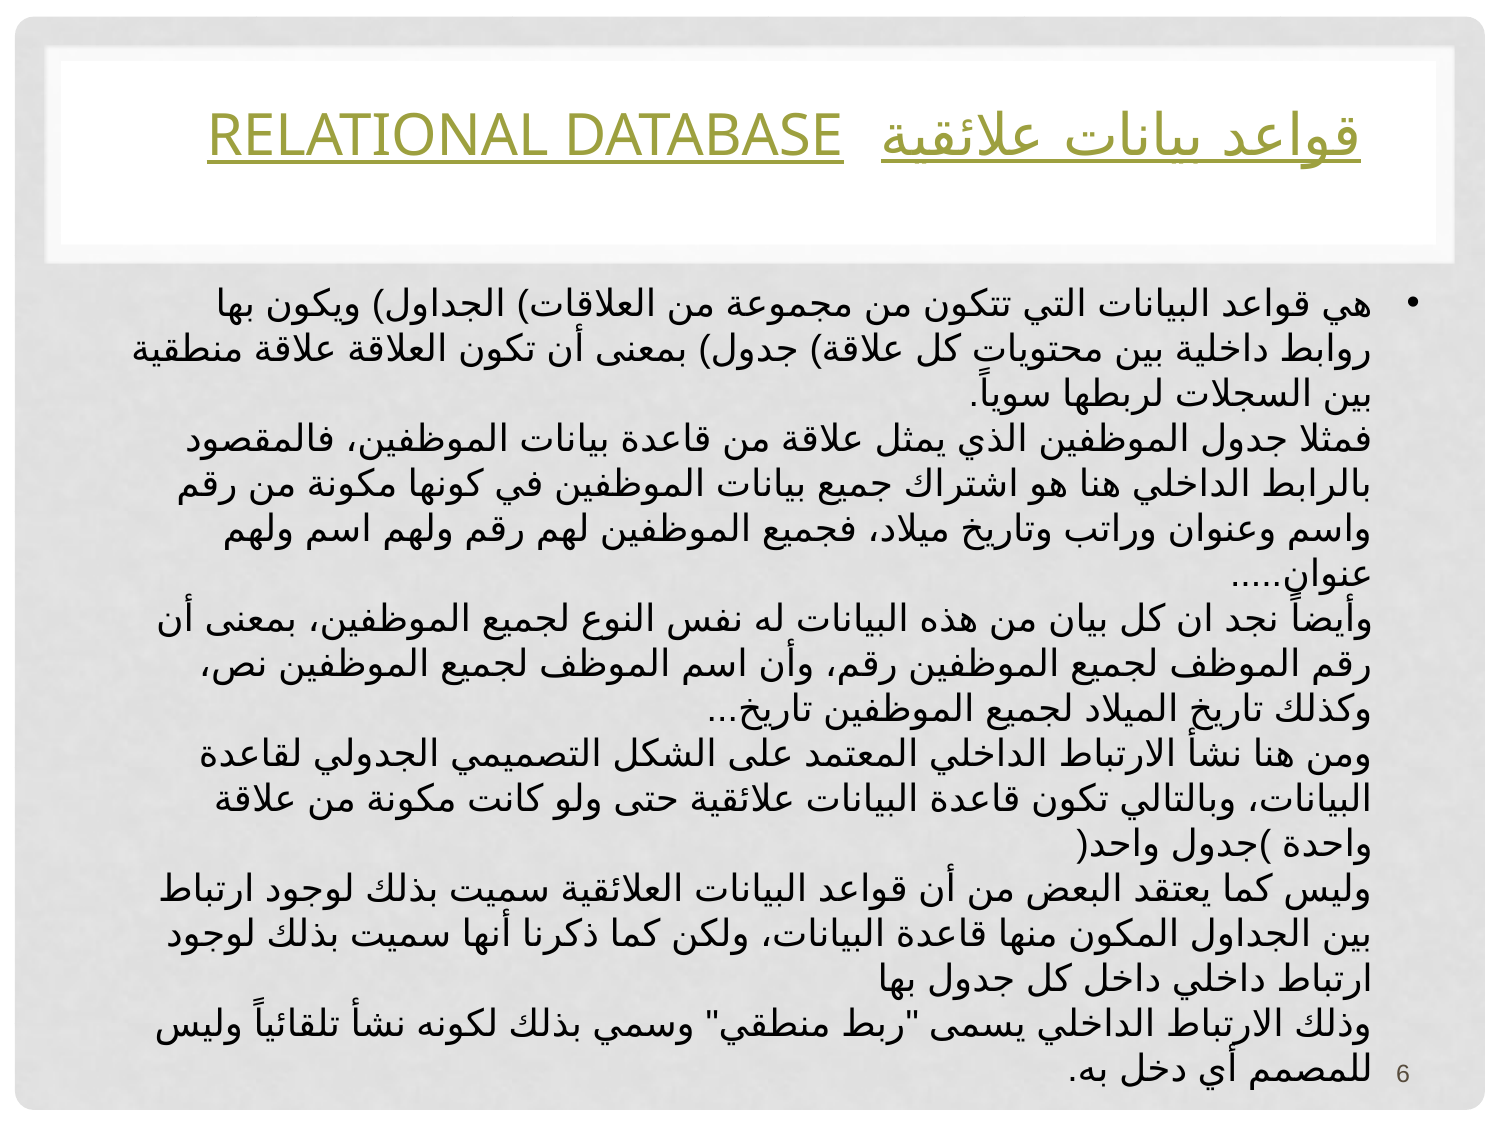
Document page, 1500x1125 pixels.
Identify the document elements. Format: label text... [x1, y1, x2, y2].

text_box قواعد بیانات علائقیة Relational Database [76, 90, 1376, 175]
slide_number 6 [1074, 1042, 1425, 1103]
title هي قواعد البيانات التي تتكون من مجموعة من العلاقات) الجداول) ويكون بها روابط داخلية بين محتويات كل علاقة) جدول) بمعنى أن تكون العلاقة علاقة منطقية بين السجلات لربطها سوياً. فمثلا جدول الموظفين الذي يمثل علاقة من قاعدة بيانات الموظفين، فالمقصود بالرابط الداخلي هنا هو اشتراك جميع بيانات الموظفين في كونها مكونة من رقم واسم وعنوان وراتب وتاريخ ميلاد، فجميع الموظفين لهم رقم ولهم اسم ولهم عنوان..... وأيضاً نجد ان كل بيان من هذه البيانات له نفس النوع لجميع الموظفين، بمعنى أن رقم الموظف لجميع الموظفين رقم، وأن اسم الموظف لجميع الموظفين نص، وكذلك تاريخ الميلاد لجميع الموظفين تاريخ... ومن هنا نشأ الارتباط الداخلي المعتمد على الشكل التصميمي الجدولي لقاعدة البيانات، وبالتالي تكون قاعدة البيانات علائقية حتى ولو كانت مكونة من علاقة واحدة )جدول واحد( وليس كما يعتقد البعض من أن قواعد البيانات العلائقية سميت بذلك لوجود ارتباط بين الجداول المكون منها قاعدة البيانات، ولكن كما ذكرنا أنها سميت بذلك لوجود ارتباط داخلي داخل كل جدول بها وذلك الارتباط الداخلي يسمى "ربط منطقي" وسمي بذلك لكونه نشأ تلقائياً وليس للمصمم أي دخل به. [101, 267, 1436, 1102]
